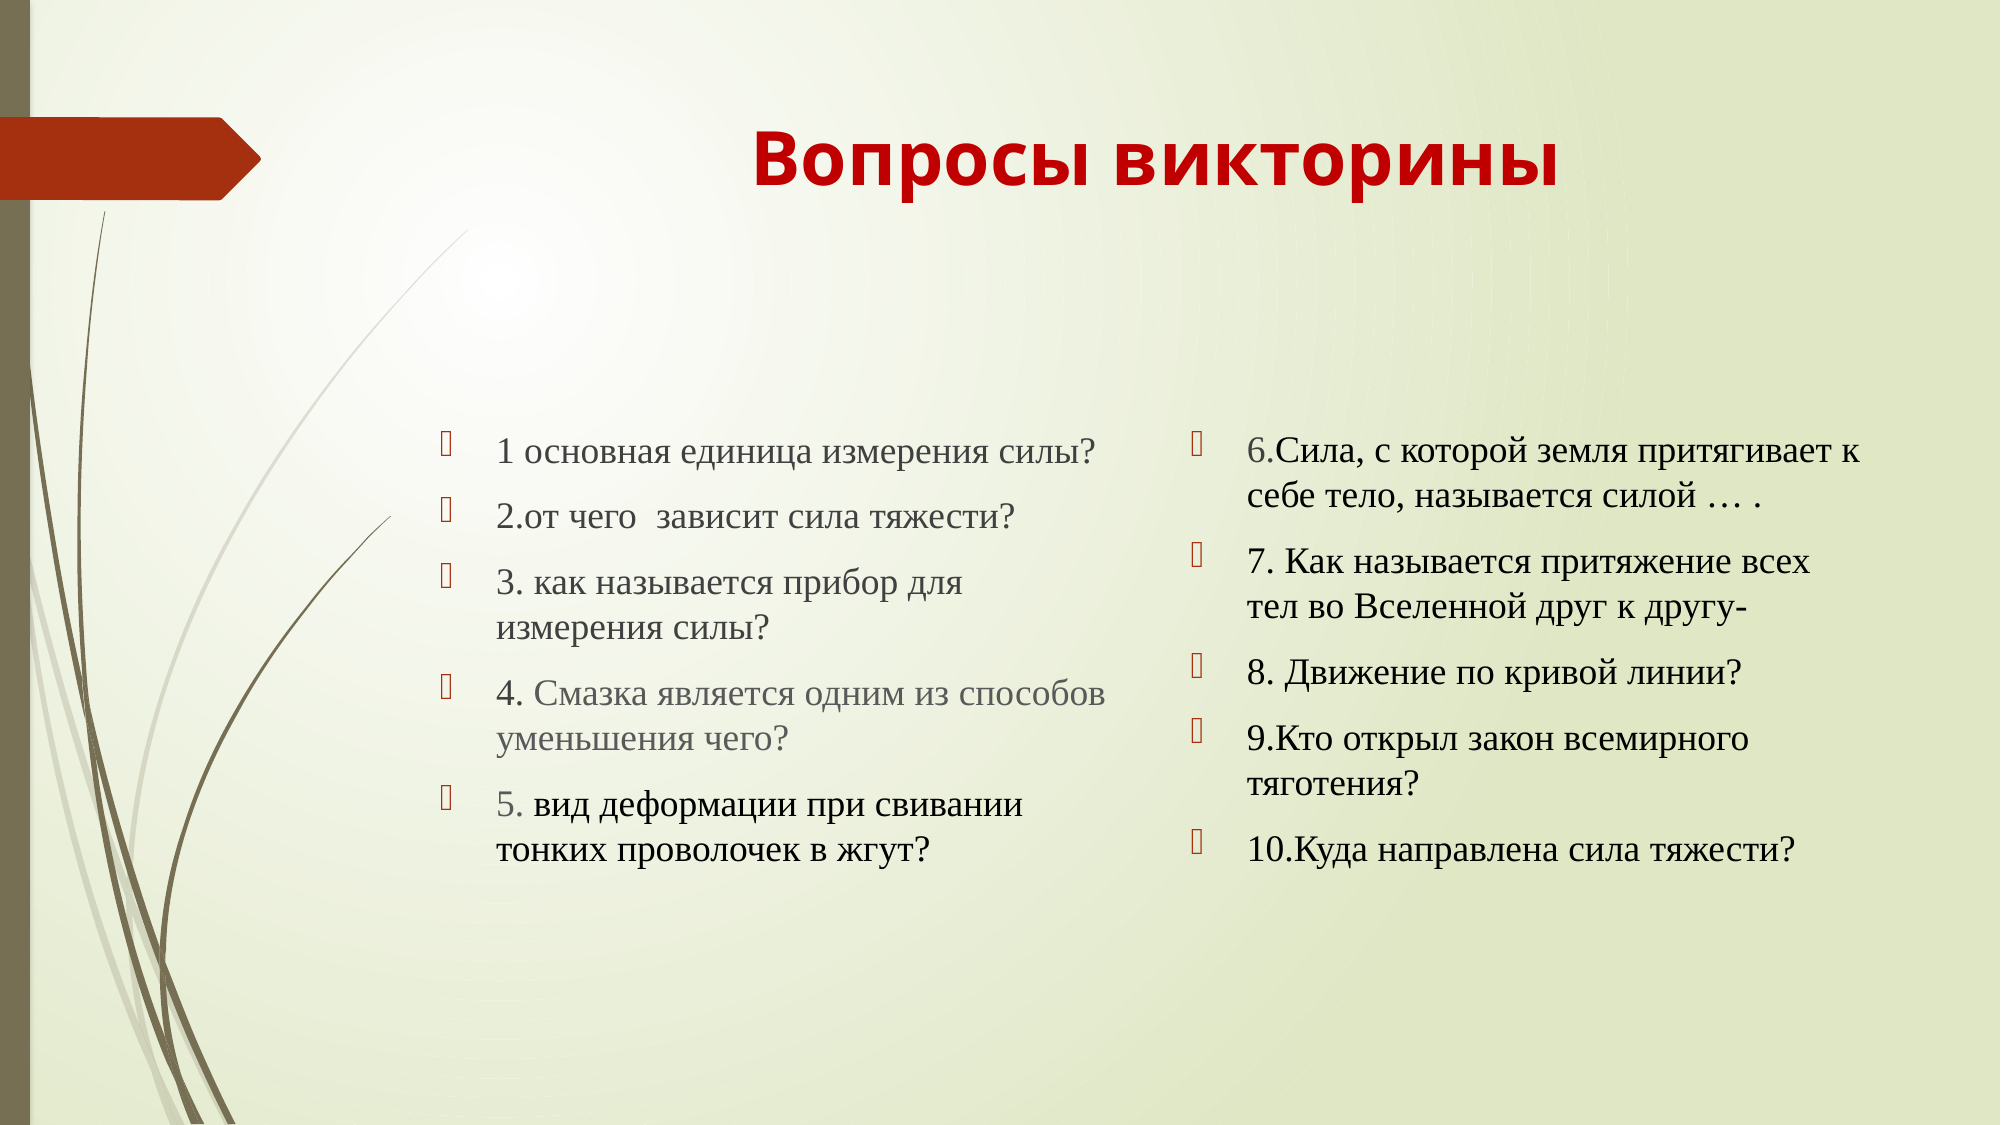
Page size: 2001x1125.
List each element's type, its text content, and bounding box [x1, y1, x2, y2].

list 1 основная единица измерения силы? 2.от чего зависит сила тяжести? 3. как называется прибор для измерения силы? 4. Смазка является одним из способов уменьшения чего? 5. вид деформации при свивании тонких проволочек в жгут? [424, 418, 1138, 969]
list 6.Сила, с которой земля притягивает к себе тело, называется силой … . 7. Как называется притяжение всех тел во Вселенной друг к другу- 8. Движение по кривой линии? 9.Кто открыл закон всемирного тяготения? 10.Куда направлена сила тяжести? [1175, 417, 1888, 968]
title Вопросы викторины [425, 102, 1888, 313]
